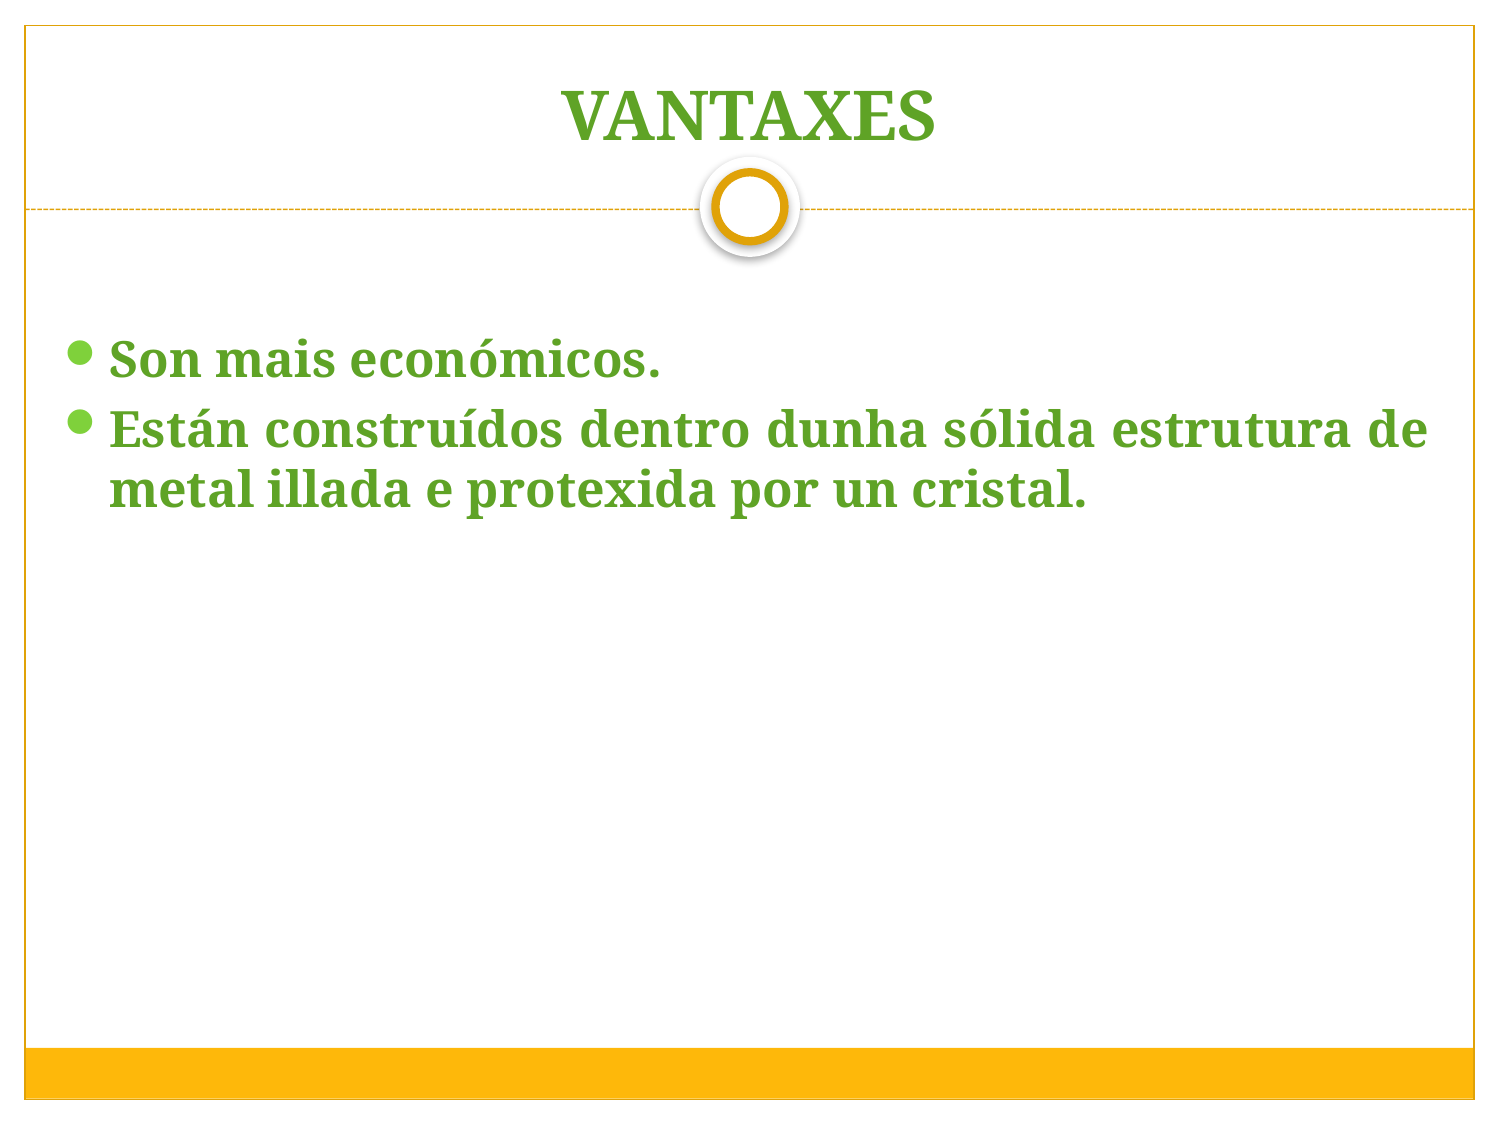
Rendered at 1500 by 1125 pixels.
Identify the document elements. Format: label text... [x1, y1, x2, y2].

list Son mais económicos. Están construídos dentro dunha sólida estrutura de metal illada e protexida por un cristal. [49, 250, 1445, 1001]
title VANTAXES [49, 37, 1450, 162]
